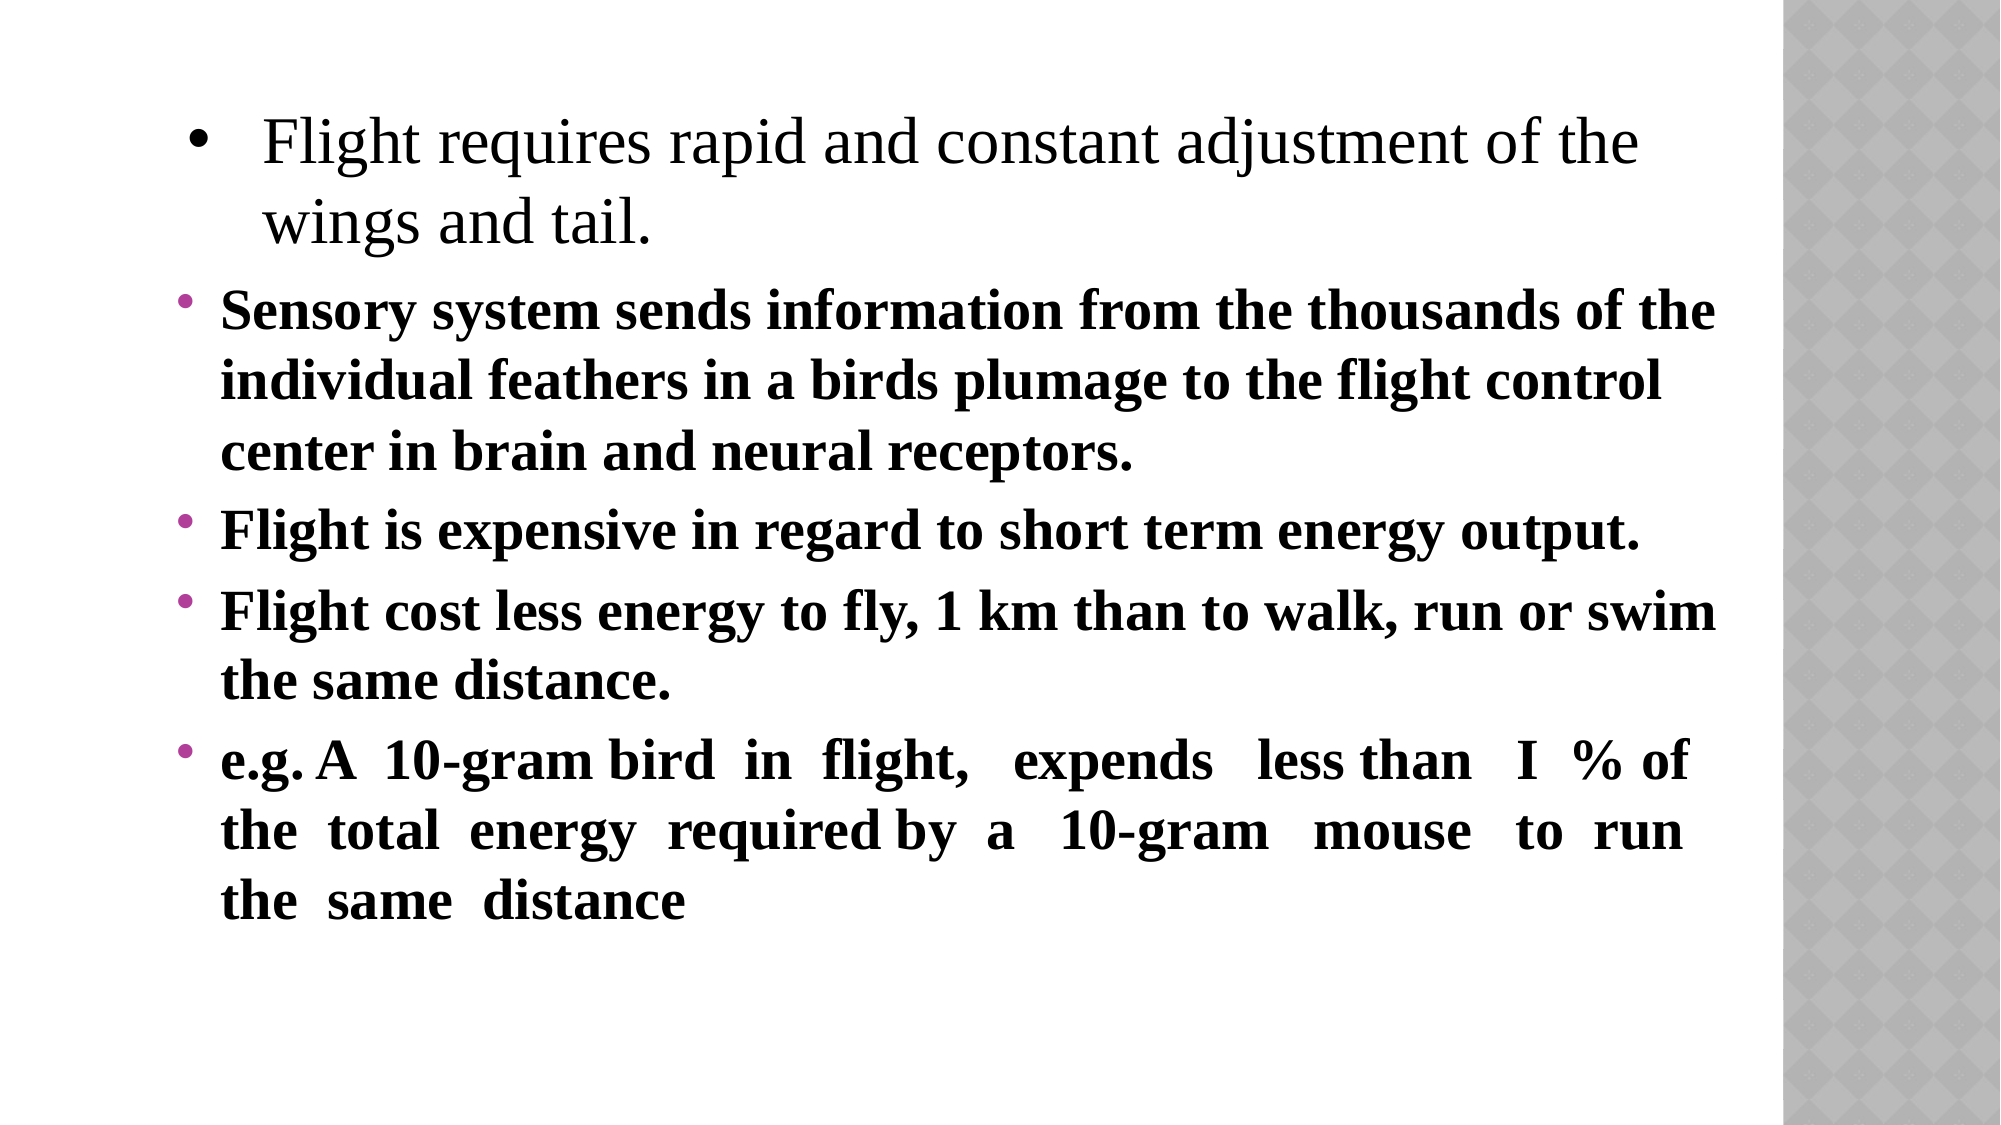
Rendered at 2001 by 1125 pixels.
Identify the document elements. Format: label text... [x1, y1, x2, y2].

list Sensory system sends information from the thousands of the individual feathers in a birds plumage to the flight control center in brain and neural receptors. Flight is expensive in regard to short term energy output. Flight cost less energy to fly, 1 km than to walk, run or swim the same distance. e.g. A 10-gram bird in flight, expends less than I % of the total energy required by a 10-gram mouse to run the same distance [163, 264, 1789, 942]
title Flight requires rapid and constant adjustment of the wings and tail. [179, 154, 1805, 397]
